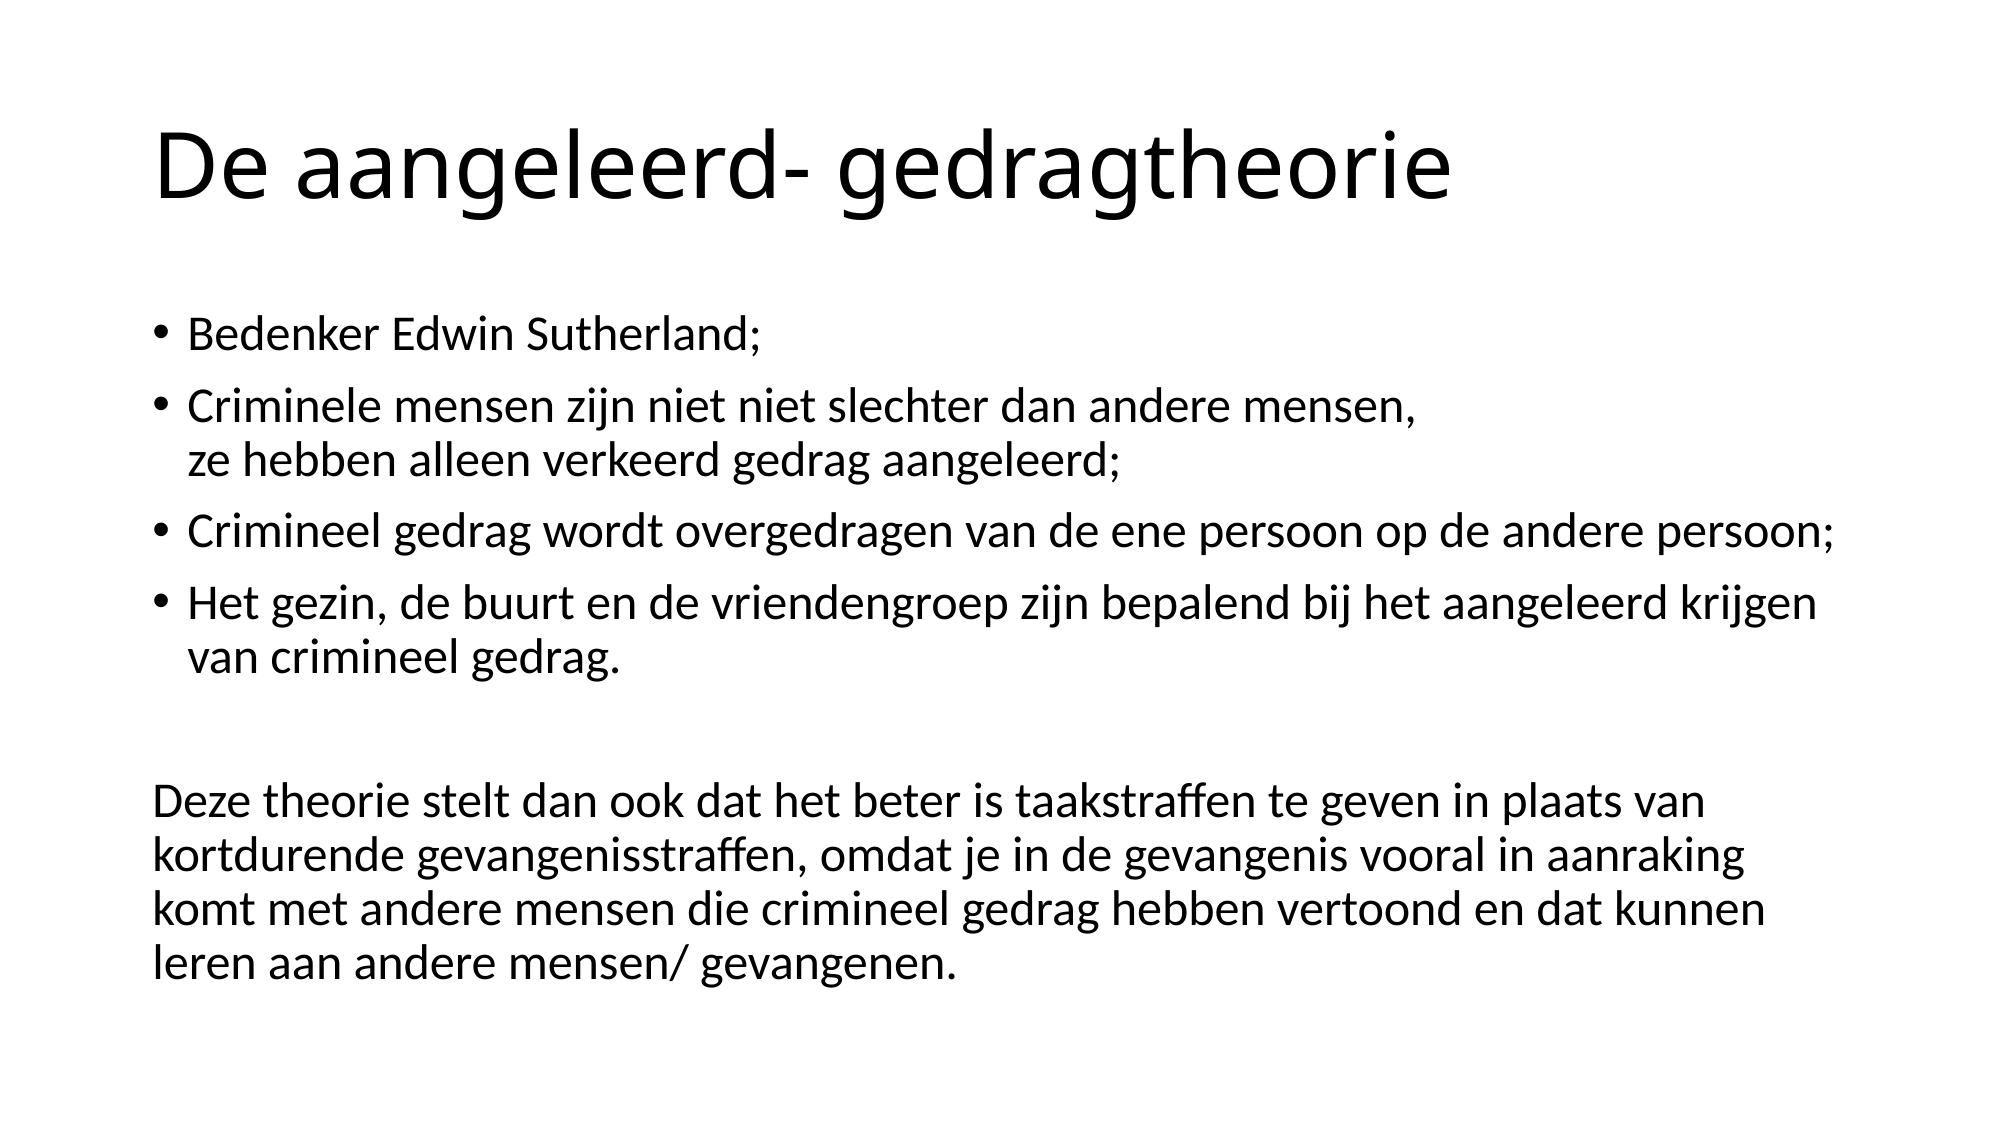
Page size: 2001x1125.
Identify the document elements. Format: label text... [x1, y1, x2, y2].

list Bedenker Edwin Sutherland; Criminele mensen zijn niet niet slechter dan andere mensen, ze hebben alleen verkeerd gedrag aangeleerd; Crimineel gedrag wordt overgedragen van de ene persoon op de andere persoon; Het gezin, de buurt en de vriendengroep zijn bepalend bij het aangeleerd krijgen van crimineel gedrag. Deze theorie stelt dan ook dat het beter is taakstraffen te geven in plaats van kortdurende gevangenisstraffen, omdat je in de gevangenis vooral in aanraking komt met andere mensen die crimineel gedrag hebben vertoond en dat kunnen leren aan andere mensen/ gevangenen. [137, 299, 1863, 1014]
title De aangeleerd- gedragtheorie [137, 59, 1863, 278]
